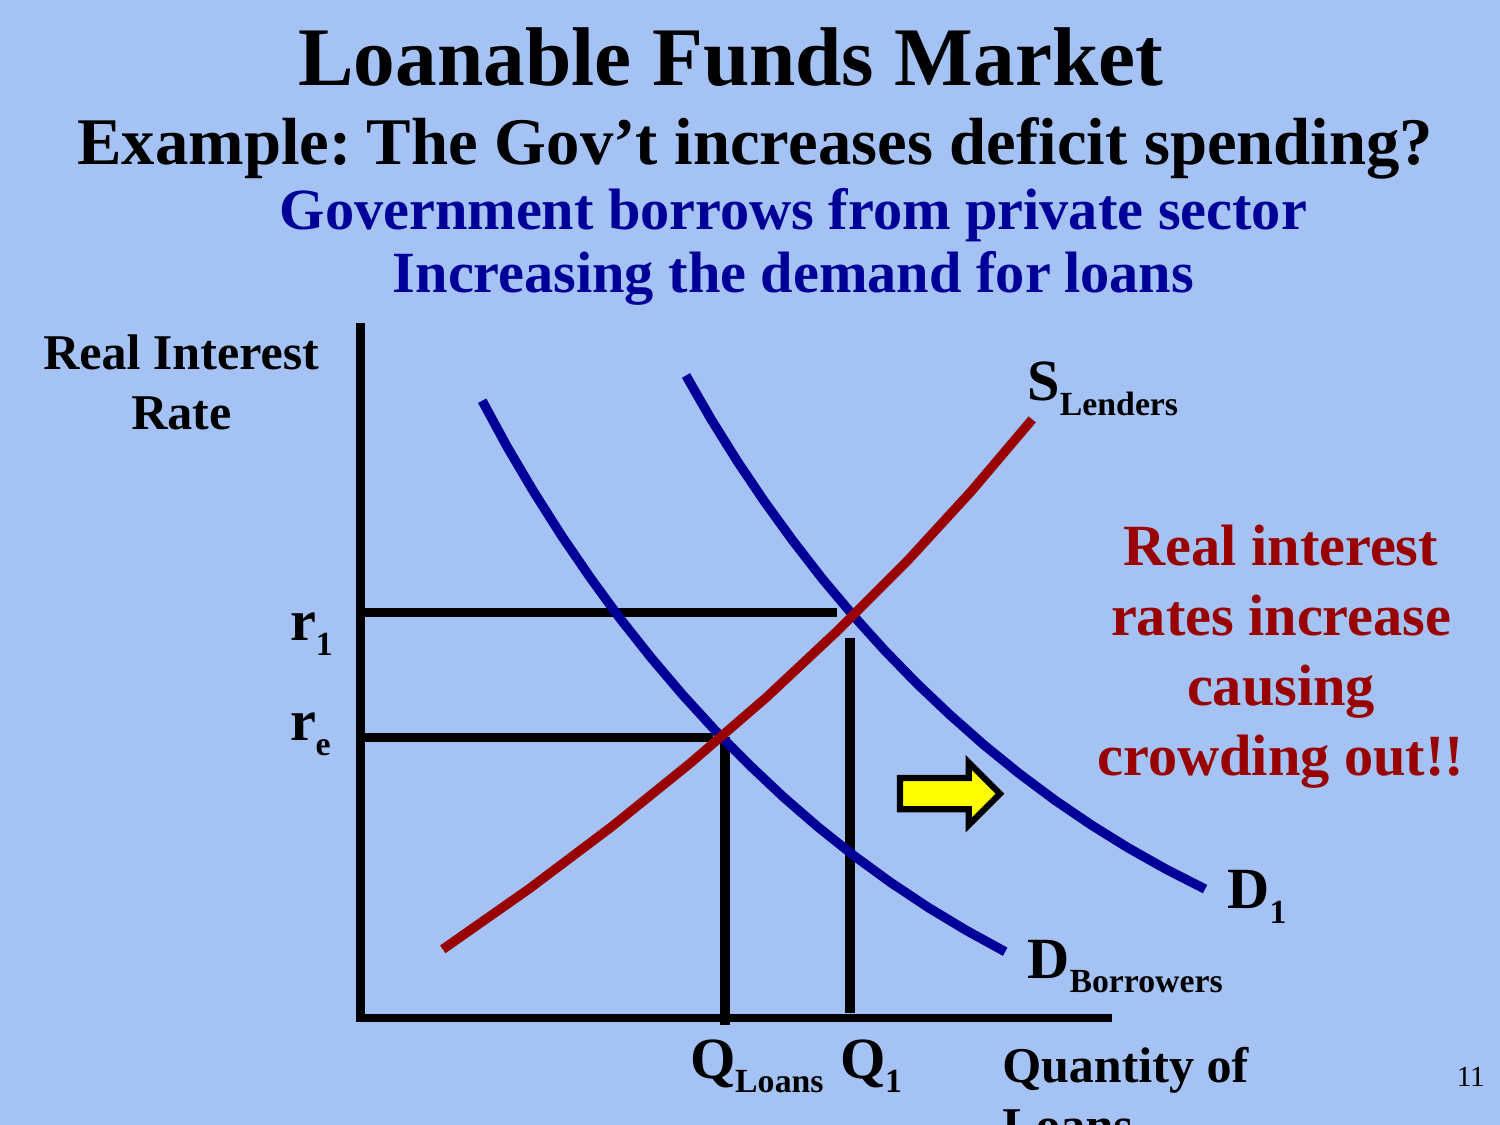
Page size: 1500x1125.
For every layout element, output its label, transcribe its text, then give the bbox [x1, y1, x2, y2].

text_box Loanable Funds Market [0, 0, 1500, 111]
text_box ‹#› [1187, 1049, 1500, 1125]
text_box SLenders [1116, 334, 1214, 420]
text_box DBorrowers [1116, 912, 1350, 998]
text_box re [274, 674, 349, 761]
text_box Example: The Gov’t increases deficit spending? Government borrows from private sector Increasing the demand for loans [12, 99, 1500, 313]
text_box r1 [275, 574, 351, 661]
text_box [1116, 800, 1206, 890]
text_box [356, 322, 1113, 1023]
text_box D1 [1212, 842, 1305, 928]
text_box Q1 [824, 1032, 921, 1098]
text_box Real interest rates increase causing crowding out!! [1116, 499, 1500, 726]
text_box Real Interest Rate [24, 313, 338, 448]
text_box Quantity of Loans [987, 1025, 1407, 1100]
text_box QLoans [675, 1032, 824, 1098]
